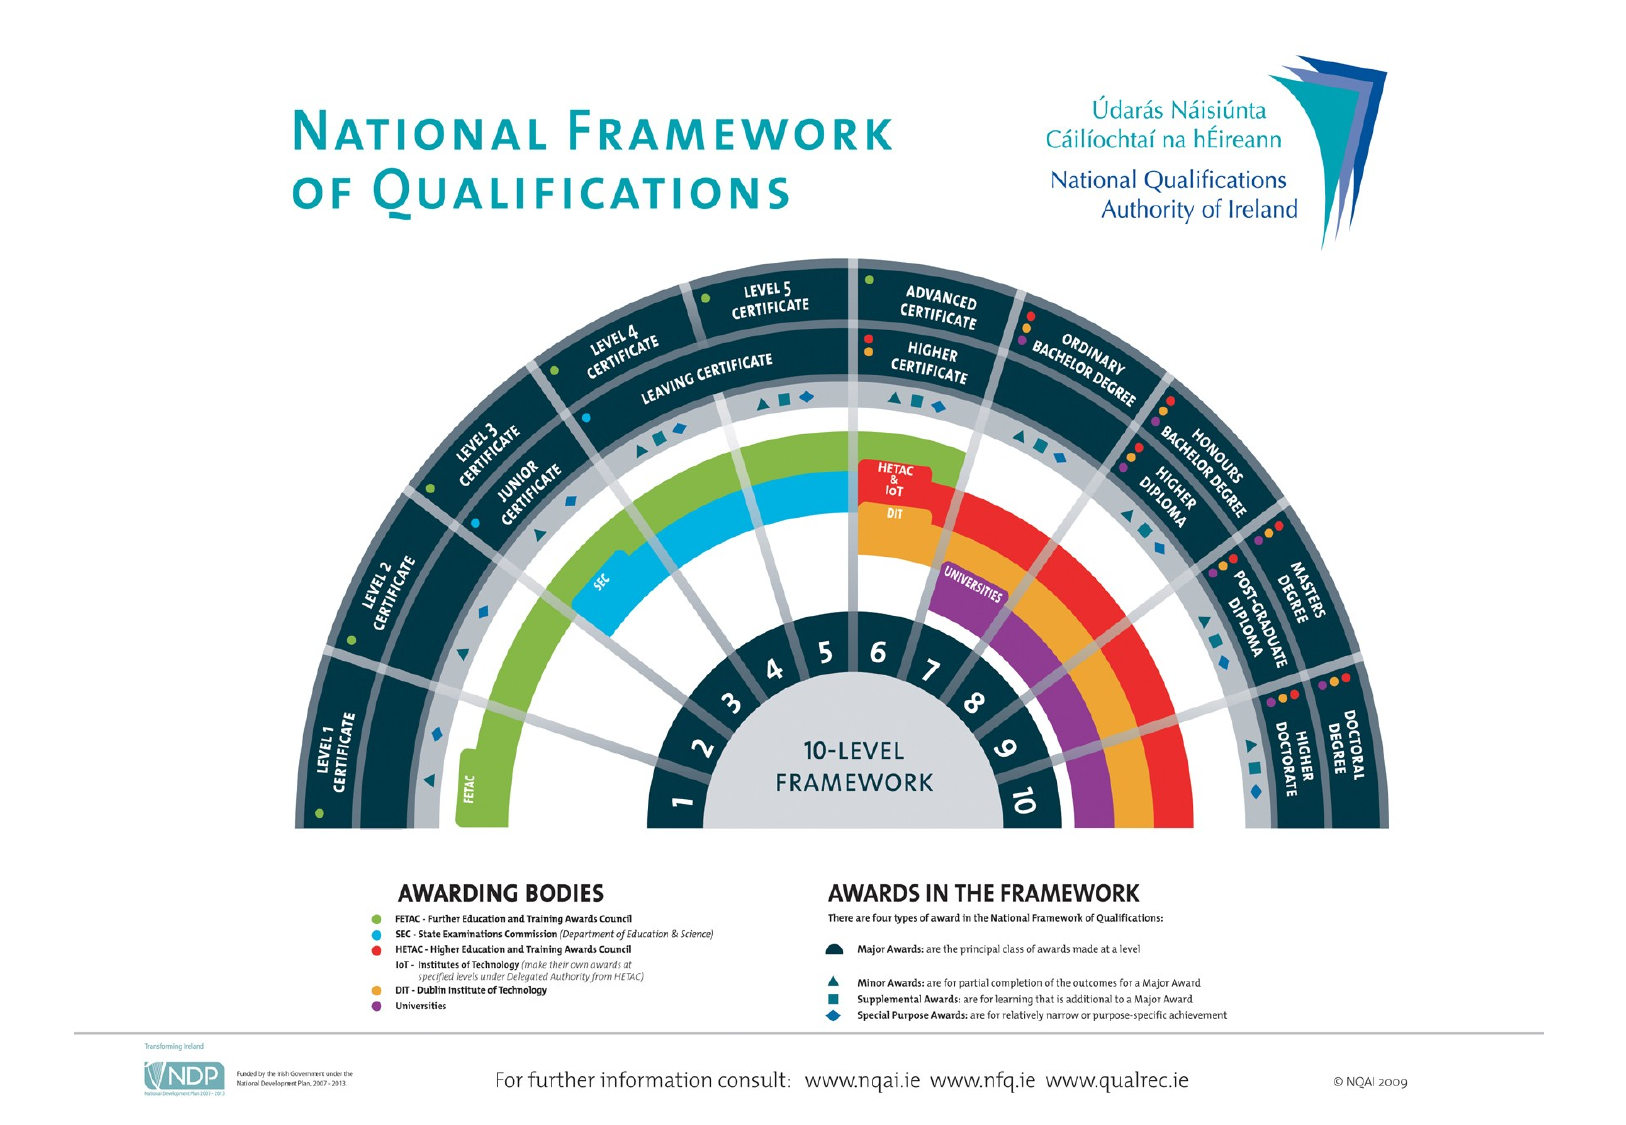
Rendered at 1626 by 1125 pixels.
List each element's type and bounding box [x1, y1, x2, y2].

picture [74, 29, 1544, 1125]
